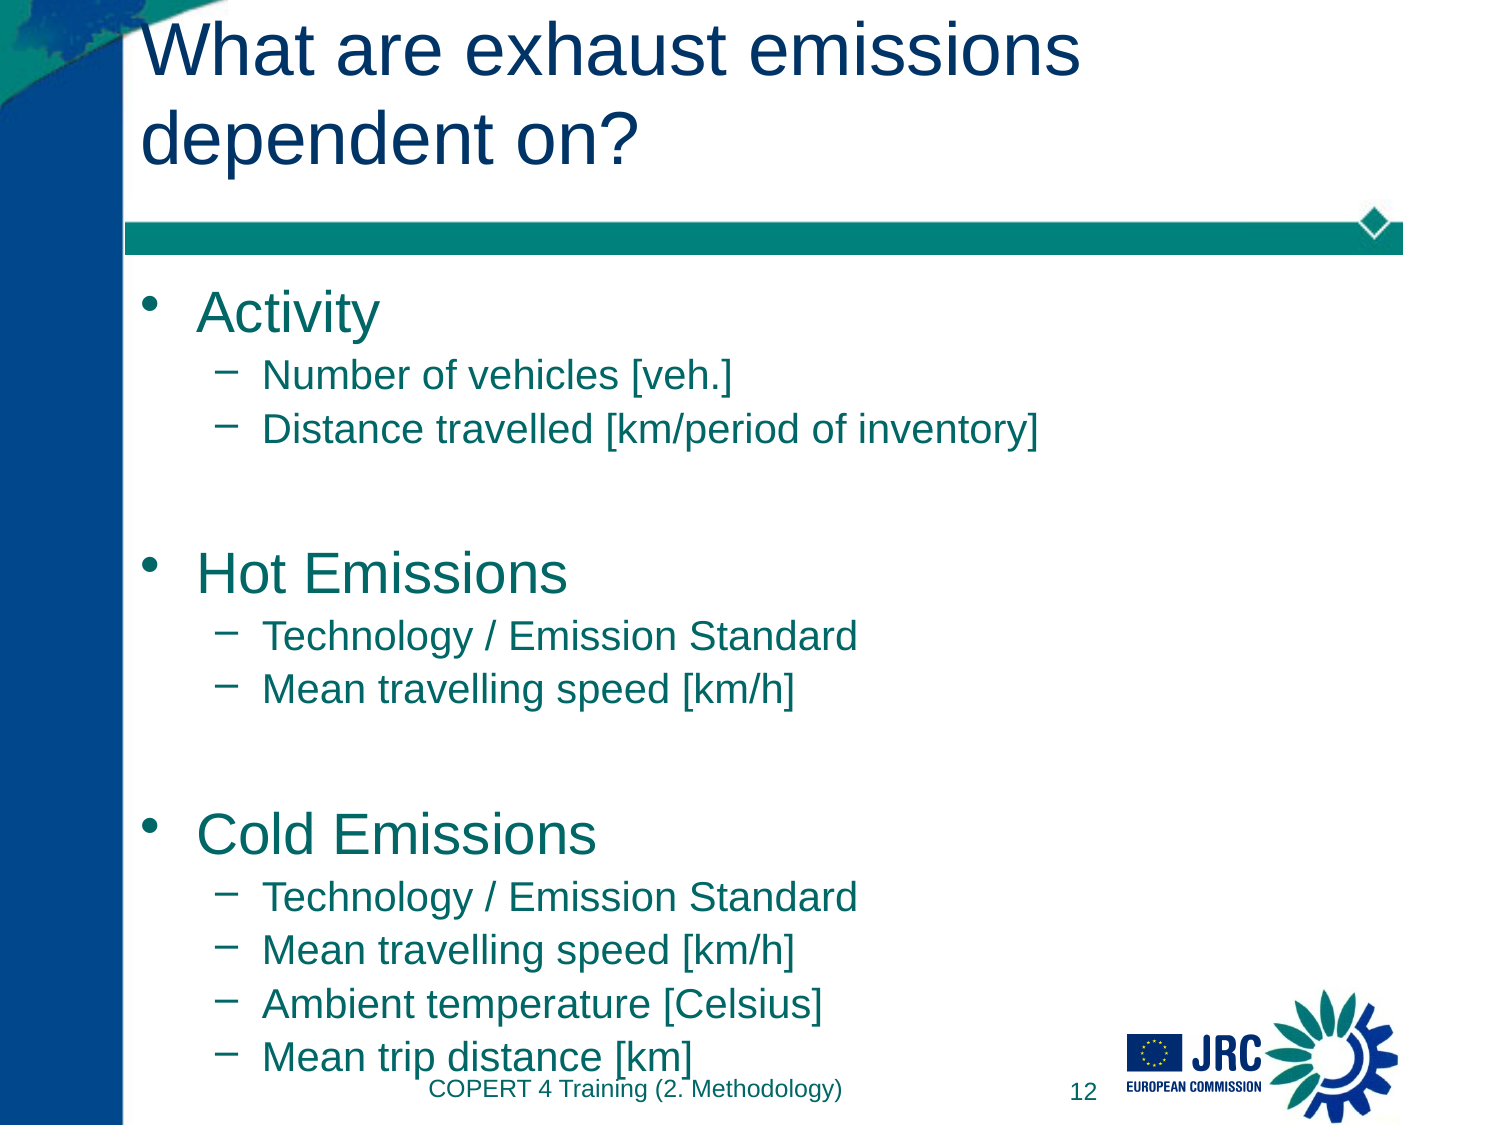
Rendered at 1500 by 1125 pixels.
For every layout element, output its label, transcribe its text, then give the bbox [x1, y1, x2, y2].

footer COPERT 4 Training (2. Methodology) [324, 1062, 948, 1110]
title What are exhaust emissions dependent on? [124, 33, 1401, 188]
picture [1127, 1034, 1261, 1092]
picture [1262, 987, 1400, 1125]
slide_number 12 [987, 1062, 1113, 1113]
picture [0, 0, 1403, 1125]
list Activity Number of vehicles [veh.] Distance travelled [km/period of inventory] Hot Emissions Technology / Emission Standard Mean travelling speed [km/h] Cold Emissions Technology / Emission Standard Mean travelling speed [km/h] Ambient temperature [Celsius] Mean trip distance [km] [124, 274, 1401, 963]
